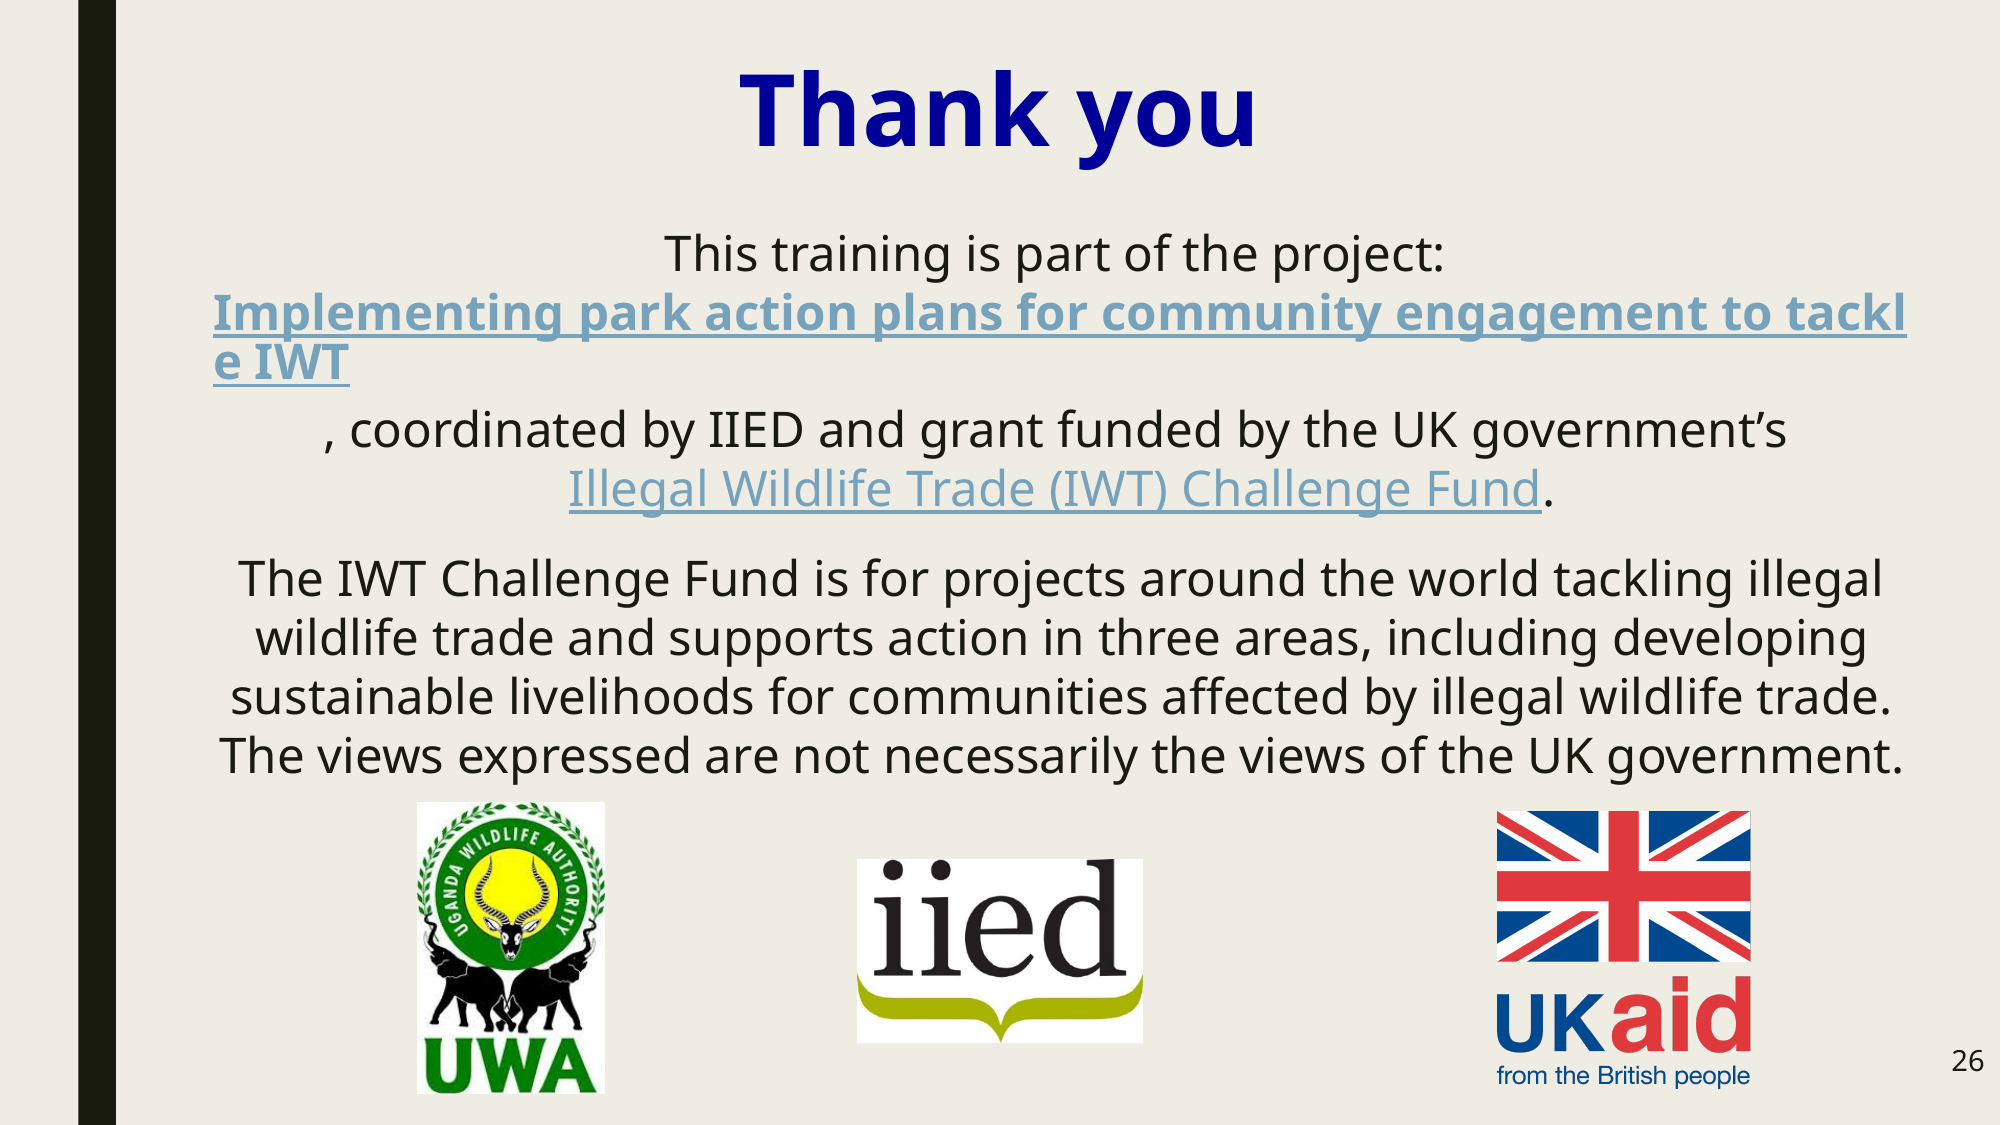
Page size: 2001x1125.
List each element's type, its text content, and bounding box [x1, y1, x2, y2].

list This training is part of the project: Implementing park action plans for community engagement to tackle IWT, coordinated by IIED and grant funded by the UK government’s Illegal Wildlife Trade (IWT) Challenge Fund. The IWT Challenge Fund is for projects around the world tackling illegal wildlife trade and supports action in three areas, including developing sustainable livelihoods for communities affected by illegal wildlife trade. The views expressed are not necessarily the views of the UK government. [198, 214, 1926, 803]
picture [1489, 794, 1775, 1109]
title Thank you [212, 53, 1788, 207]
picture [417, 802, 605, 1094]
picture [857, 859, 1143, 1043]
slide_number 26 [1851, 999, 2000, 1125]
